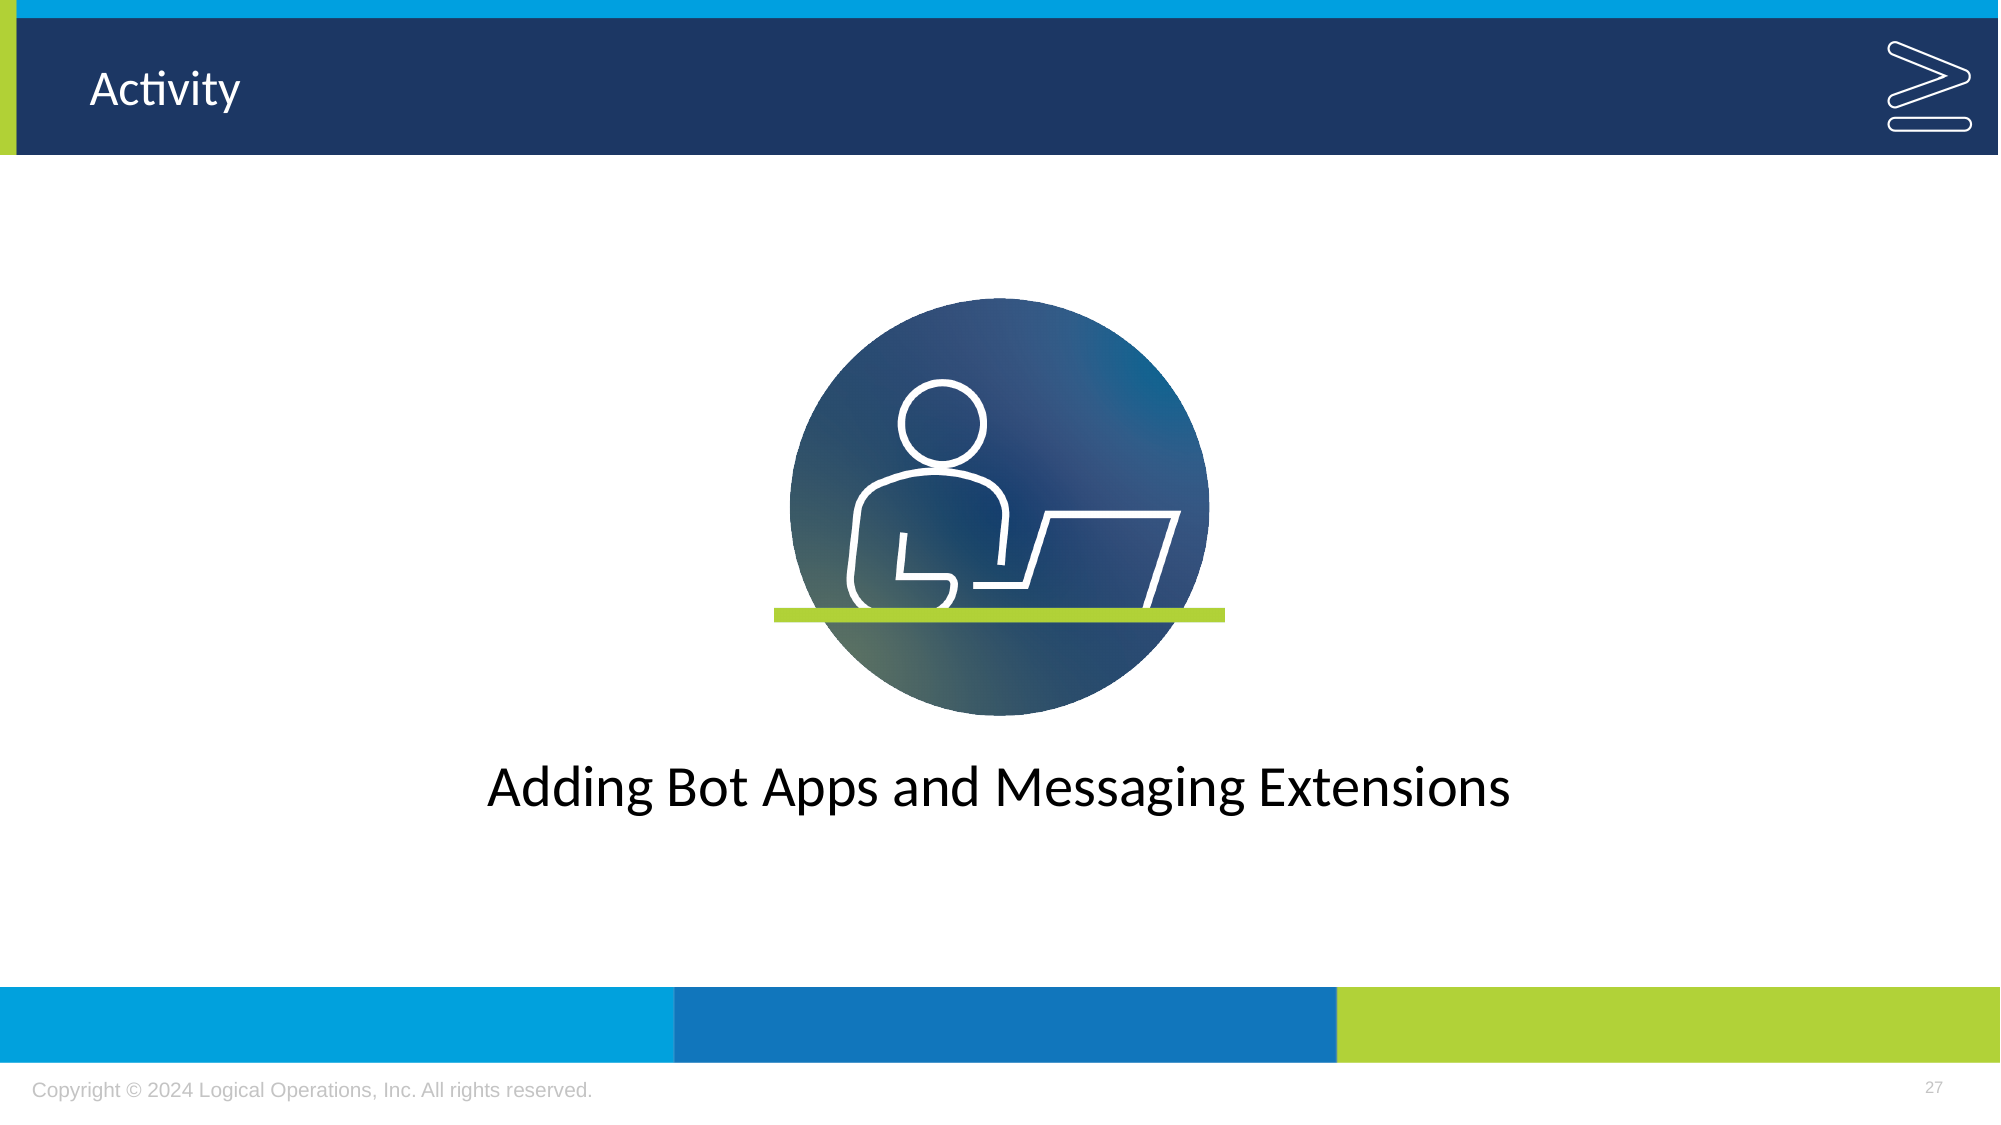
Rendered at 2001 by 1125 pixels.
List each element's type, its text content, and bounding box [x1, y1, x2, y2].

picture [774, 298, 1225, 716]
picture [0, 0, 1998, 155]
list Adding Bot Apps and Messaging Extensions [125, 740, 1875, 841]
slide_number 27 [1491, 1057, 1959, 1118]
picture [674, 987, 2000, 1063]
